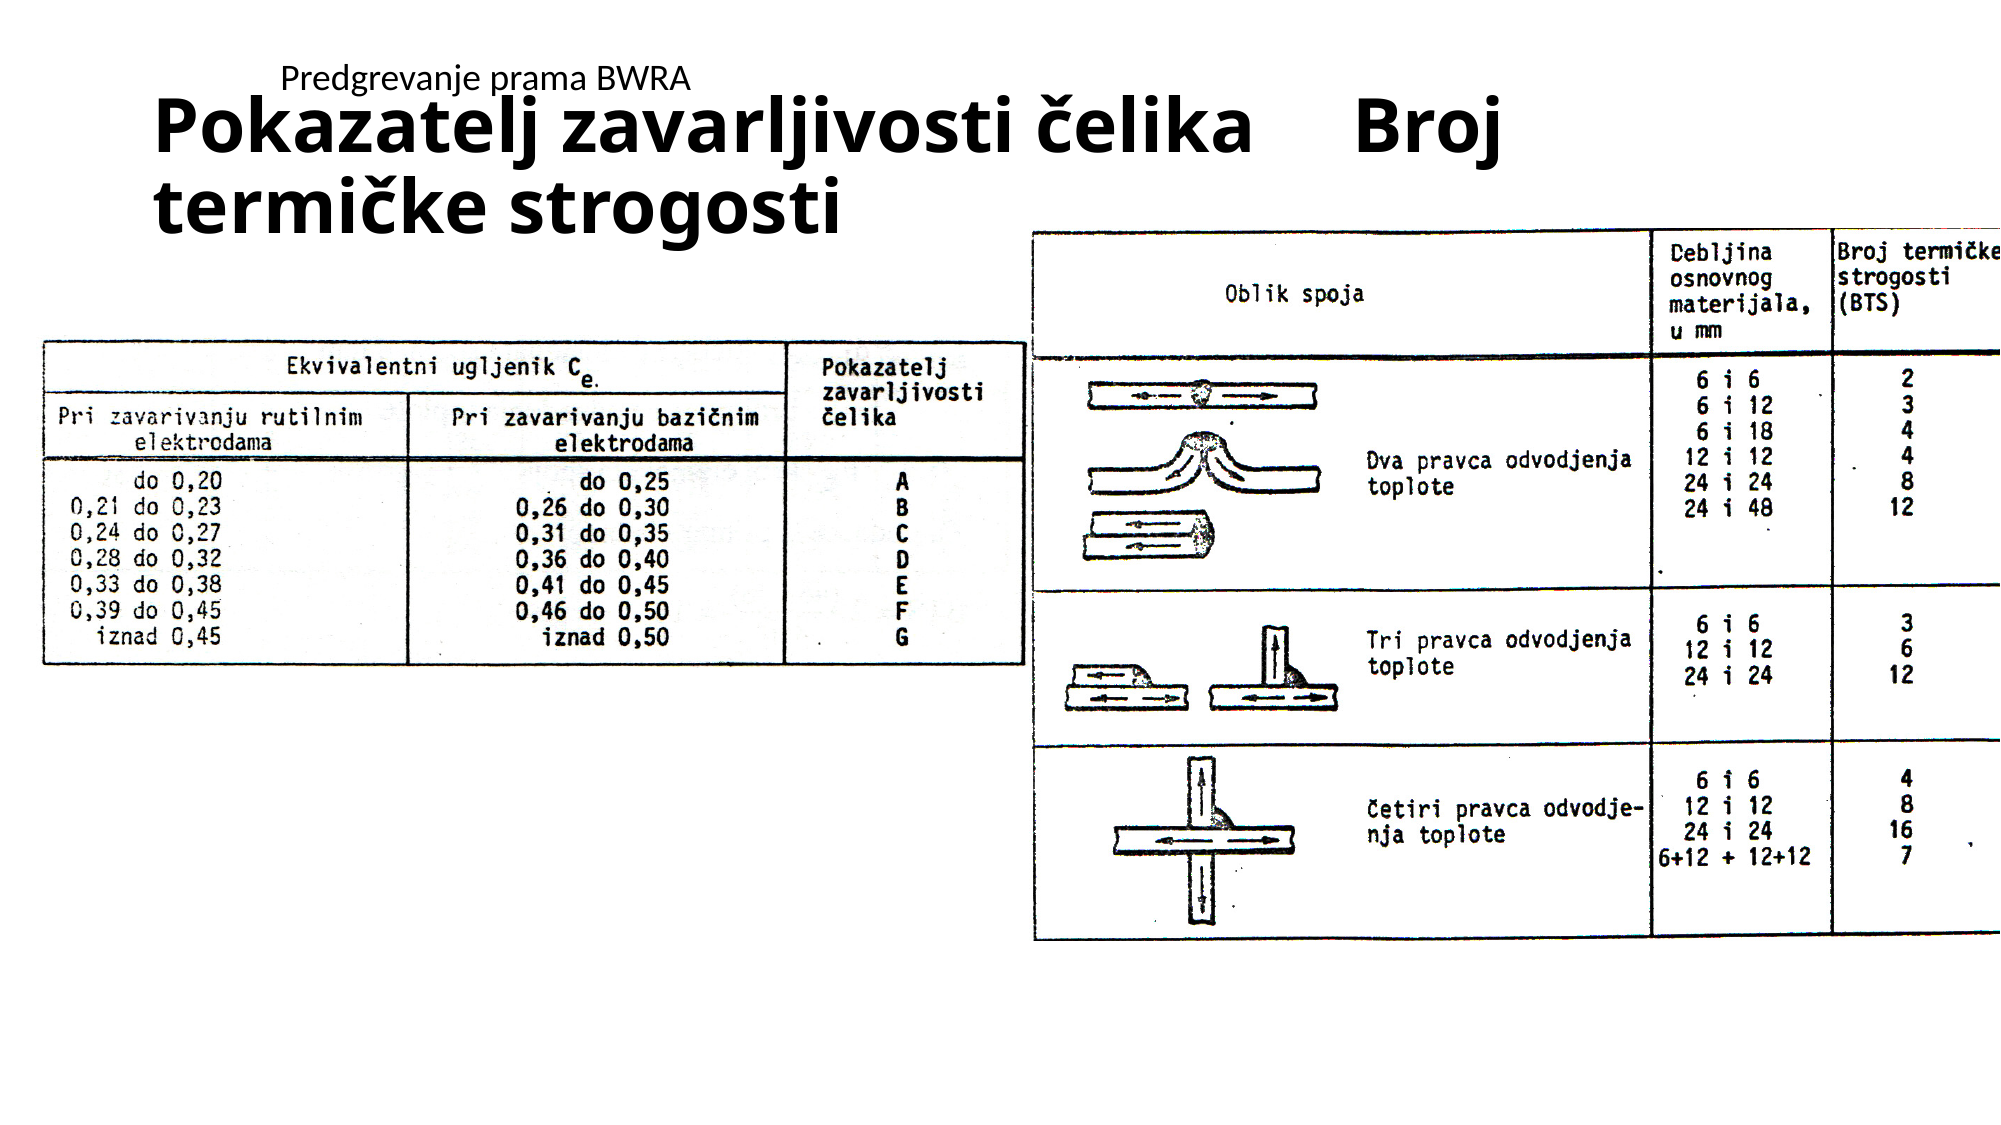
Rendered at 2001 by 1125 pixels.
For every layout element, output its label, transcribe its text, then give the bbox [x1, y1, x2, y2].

picture [36, 335, 1029, 668]
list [1029, 228, 2000, 941]
title Pokazatelj zavarljivosti čelika Broj termičke strogosti [137, 59, 1863, 278]
text_box Predgrevanje prama BWRA [265, 45, 1228, 105]
